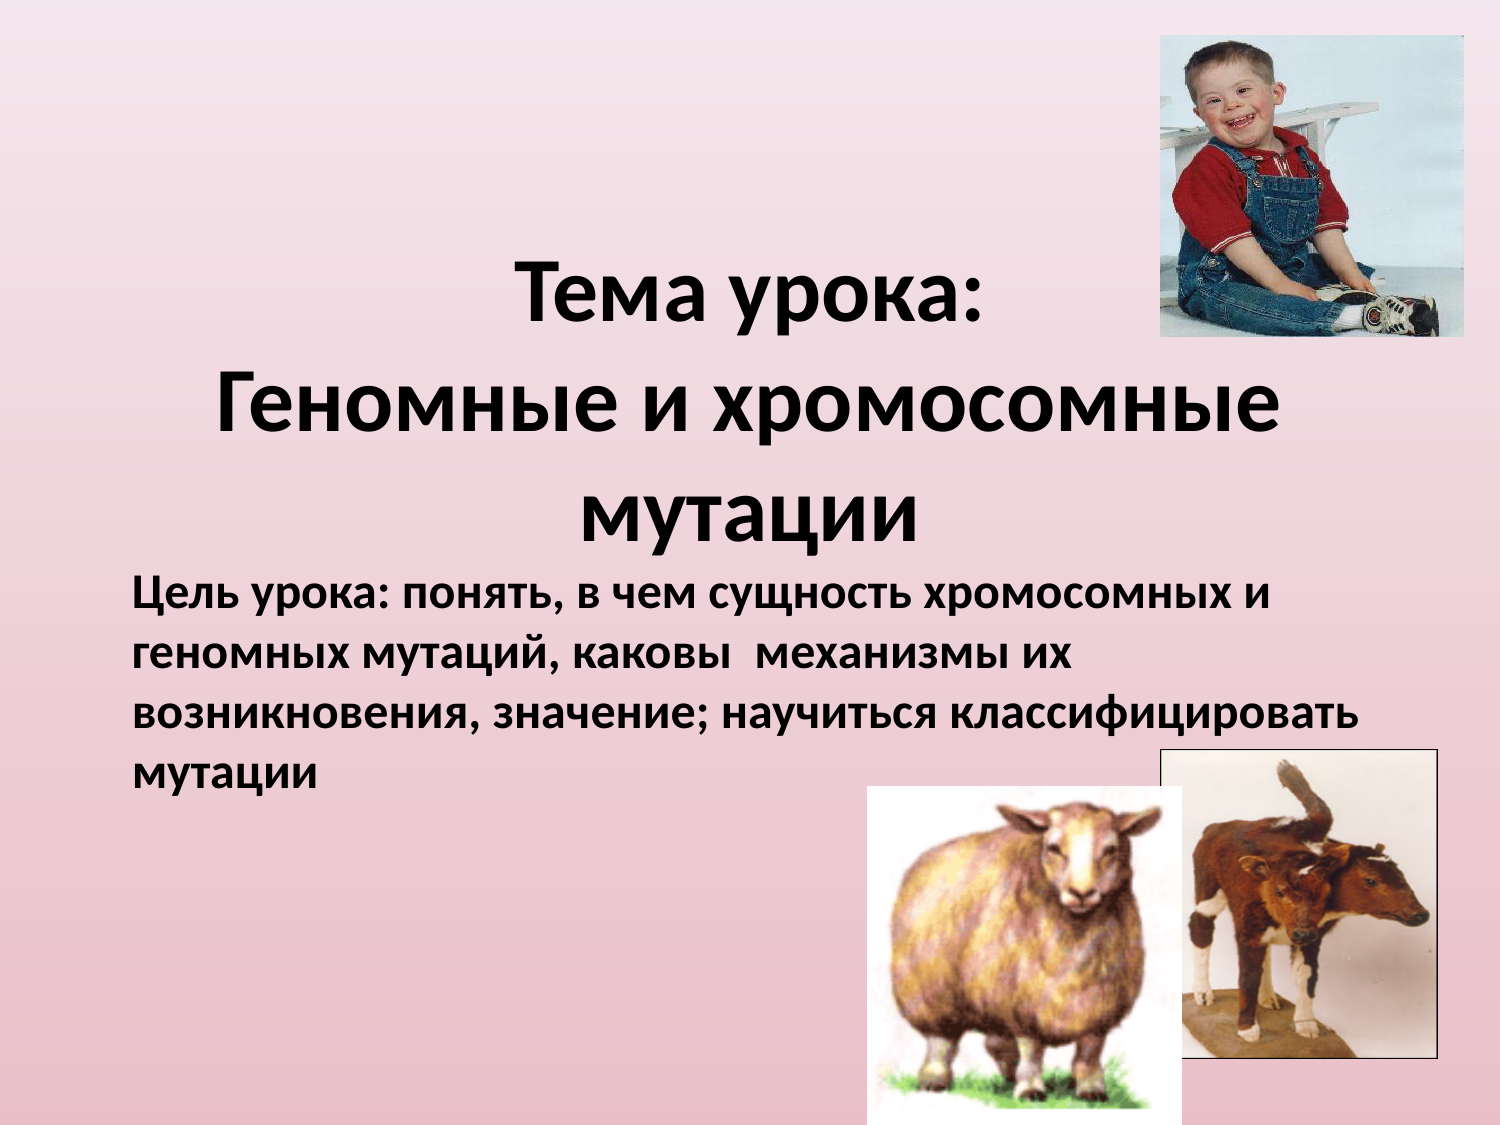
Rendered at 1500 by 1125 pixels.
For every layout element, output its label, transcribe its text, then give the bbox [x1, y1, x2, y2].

picture [866, 749, 1438, 1125]
picture [1159, 34, 1464, 337]
text_box Цель урока: понять, в чем сущность хромосомных и геномных мутаций, каковы механизмы их возникновения, значение; научиться классифицировать мутации [117, 550, 1395, 806]
title Тема урока: Геномные и хромосомные мутации [112, 105, 1388, 575]
